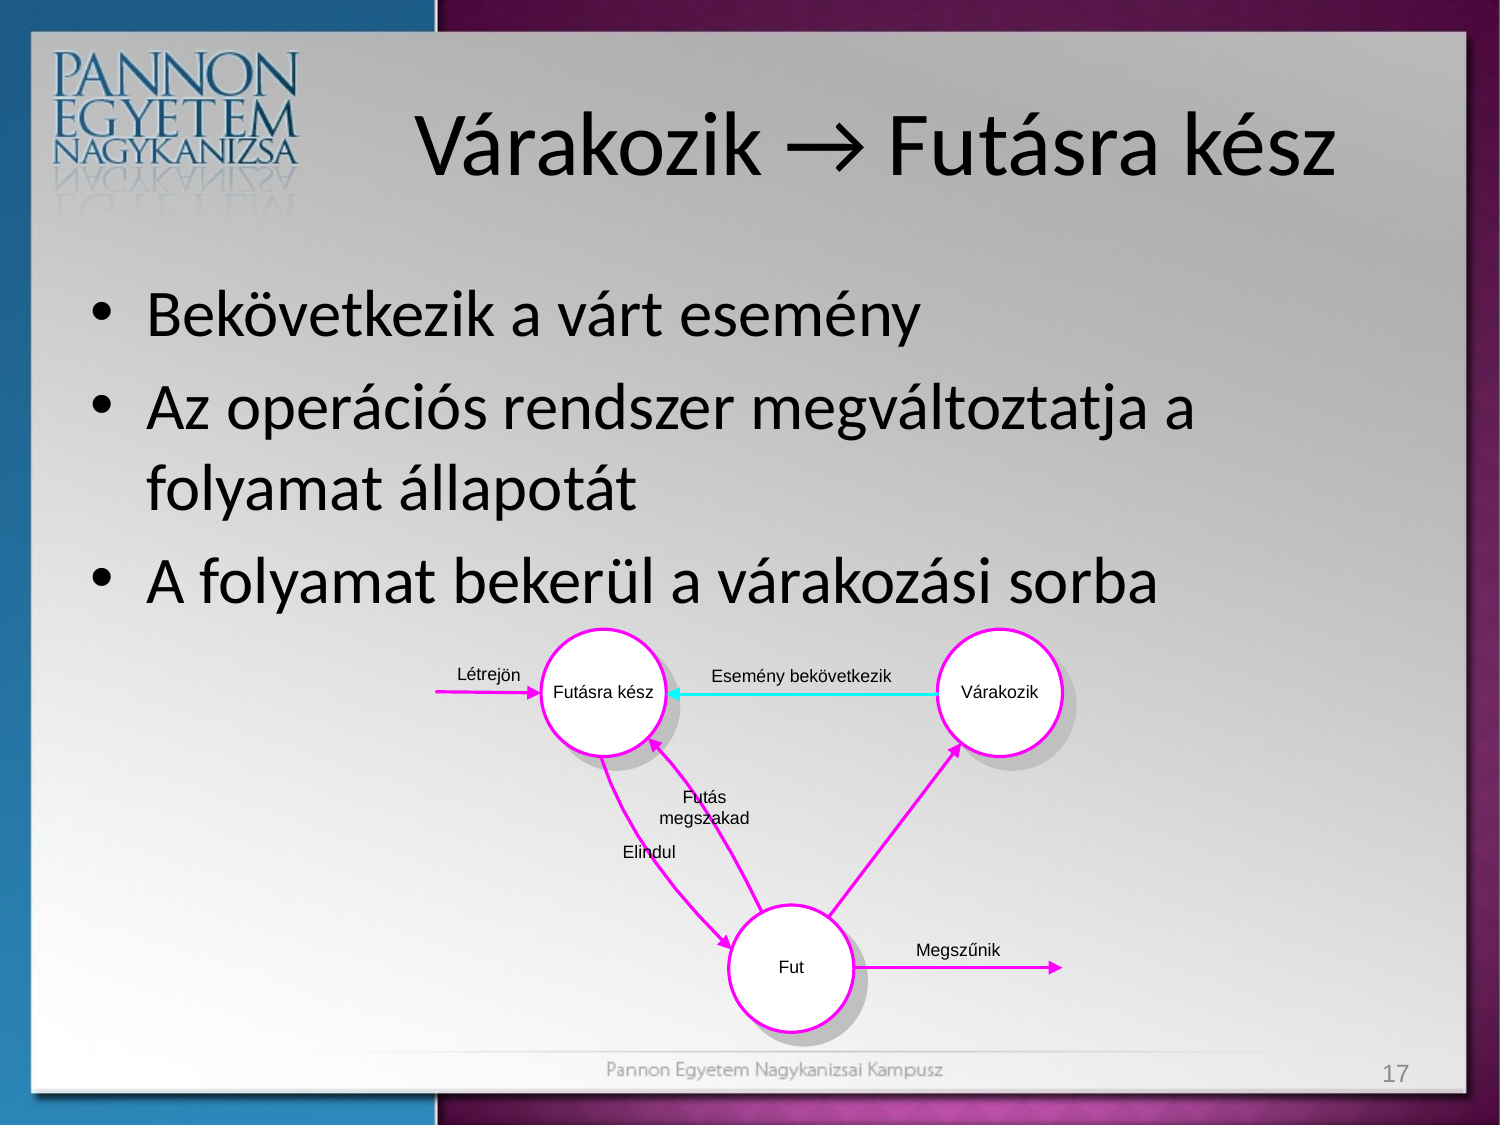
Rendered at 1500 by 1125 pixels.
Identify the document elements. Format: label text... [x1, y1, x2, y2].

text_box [419, 624, 1081, 1051]
picture [0, 0, 1500, 1125]
list Bekövetkezik a várt esemény Az operációs rendszer megváltoztatja a folyamat állapotát A folyamat bekerül a várakozási sorba [75, 262, 1425, 1038]
slide_number 17 [1074, 1042, 1425, 1103]
title Várakozik → Futásra kész [328, 45, 1425, 233]
